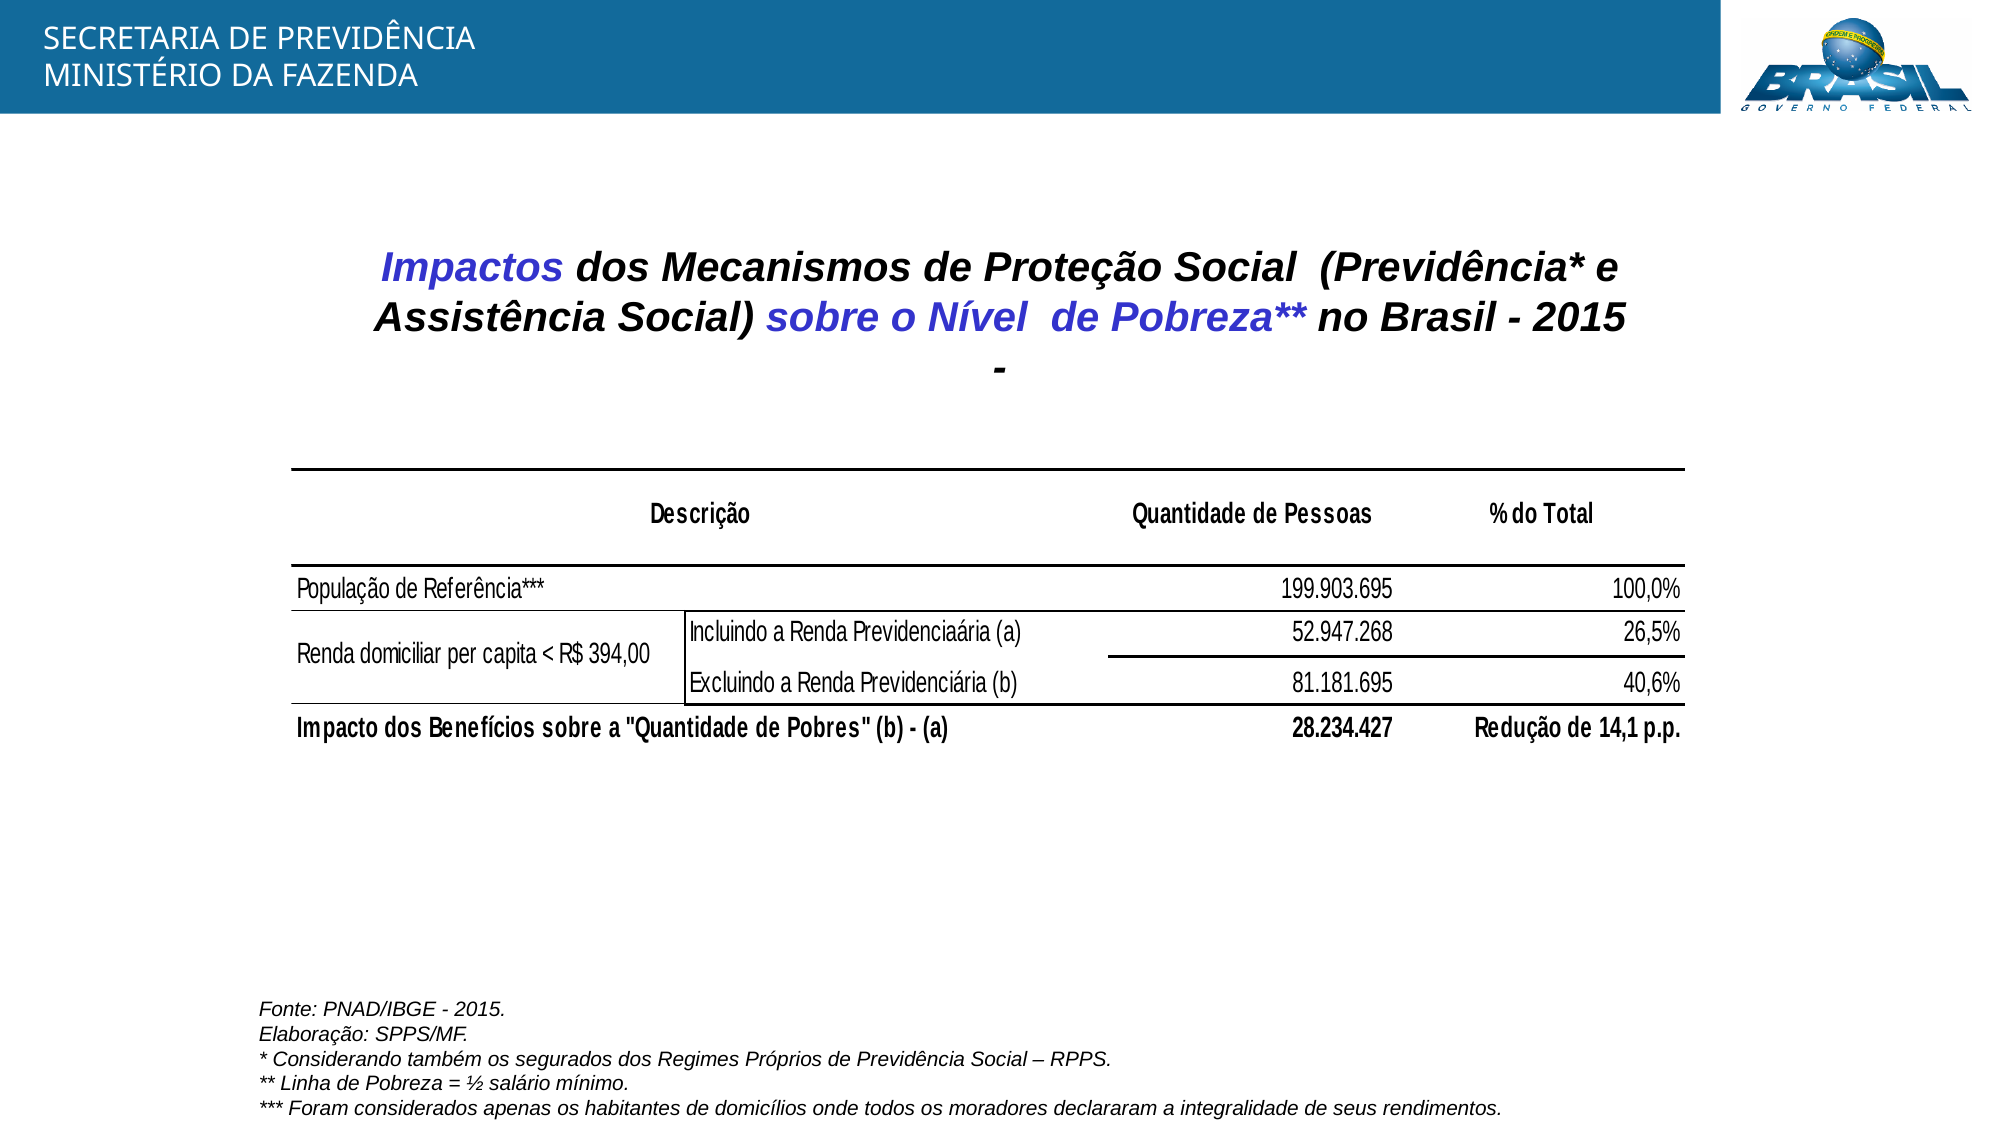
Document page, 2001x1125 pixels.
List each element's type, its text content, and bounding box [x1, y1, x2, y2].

picture [1741, 18, 1972, 111]
picture [290, 467, 1687, 752]
text_box Impactos dos Mecanismos de Proteção Social (Previdência* e Assistência Social) sobre o Nível de Pobreza** no Brasil - 2015 - [350, 246, 1650, 384]
text_box Fonte: PNAD/IBGE - 2015. Elaboração: SPPS/MF. * Considerando também os segurados dos Regimes Próprios de Previdência Social – RPPS. ** Linha de Pobreza = ½ salário mínimo. *** Foram considerados apenas os habitantes de domicílios onde todos os moradores declararam a integralidade de seus rendimentos. [243, 987, 1744, 1125]
